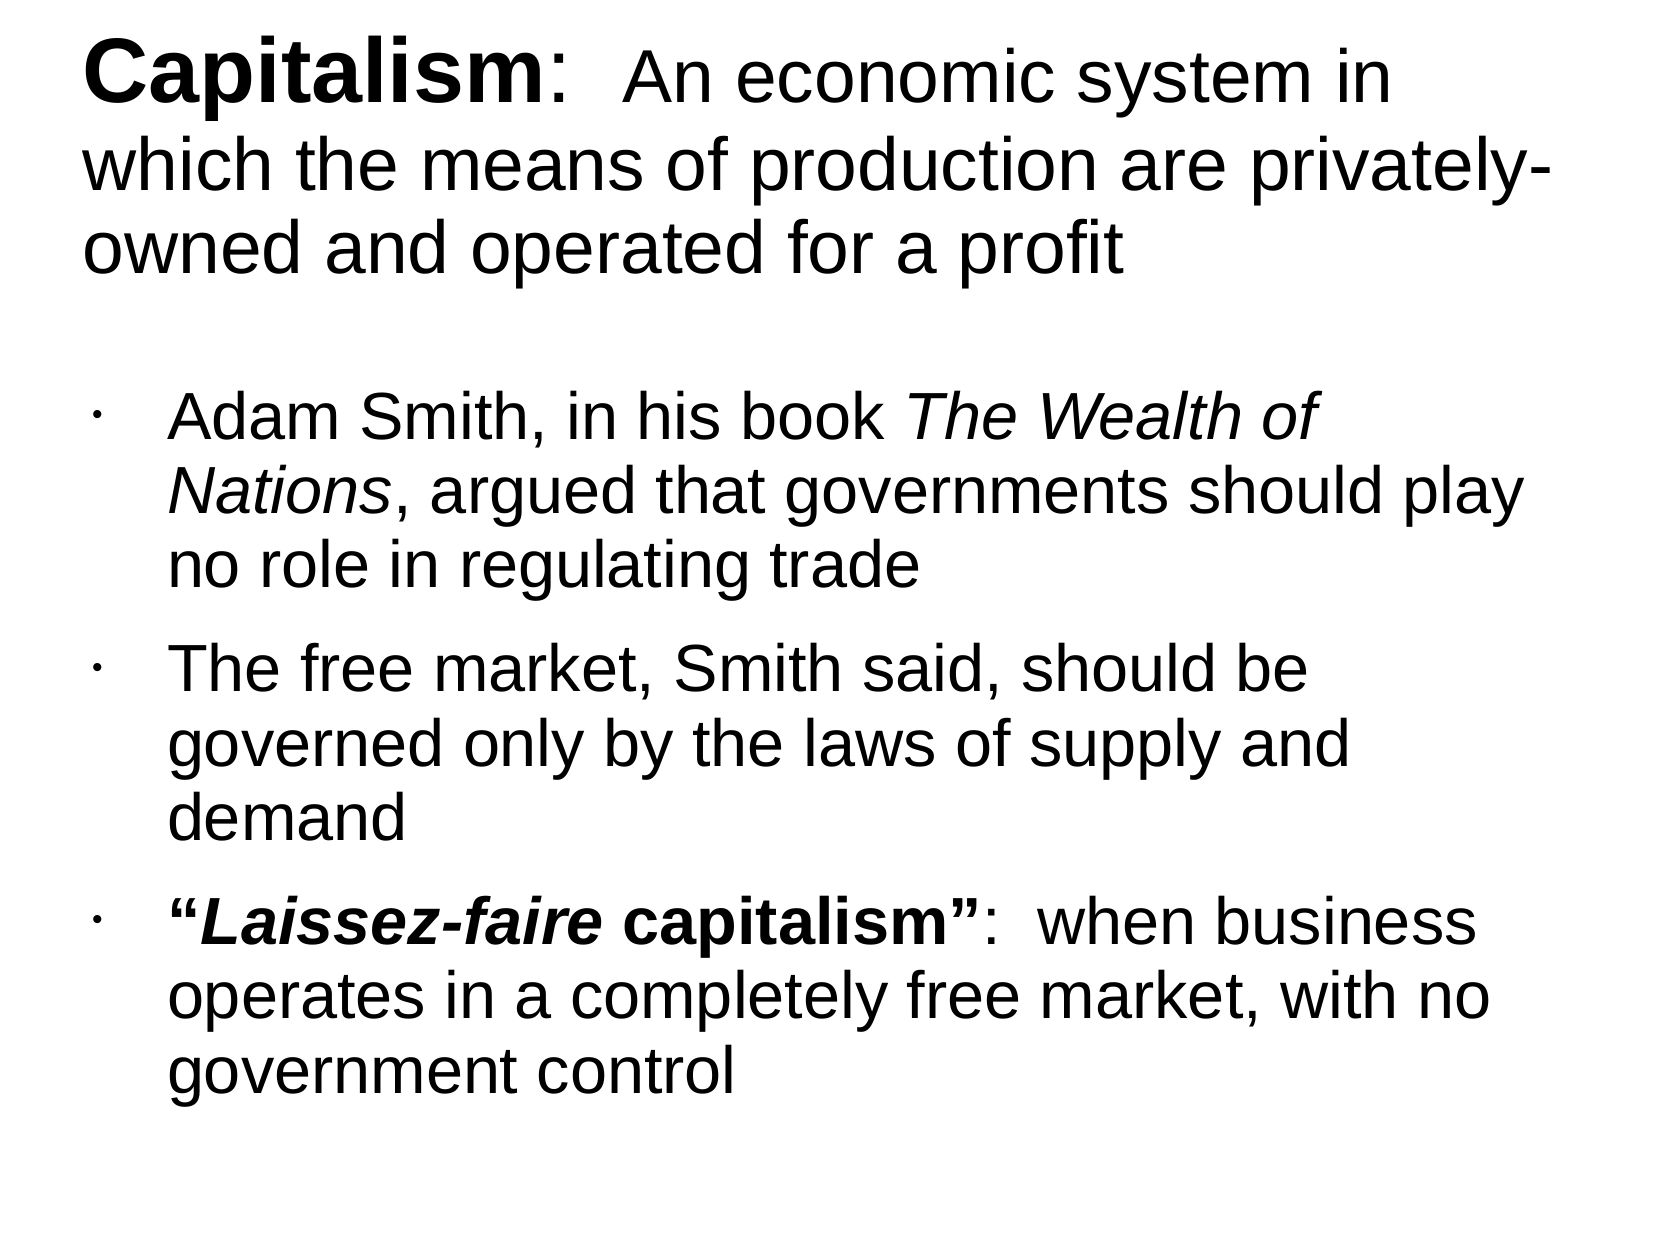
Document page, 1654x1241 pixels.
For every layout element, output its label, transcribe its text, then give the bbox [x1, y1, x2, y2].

list Adam Smith, in his book The Wealth of Nations, argued that governments should play no role in regulating trade The free market, Smith said, should be governed only by the laws of supply and demand “Laissez-faire capitalism”: when business operates in a completely free market, with no government control [75, 375, 1563, 1179]
title Capitalism: An economic system in which the means of production are privately-owned and operated for a profit [82, 14, 1571, 291]
